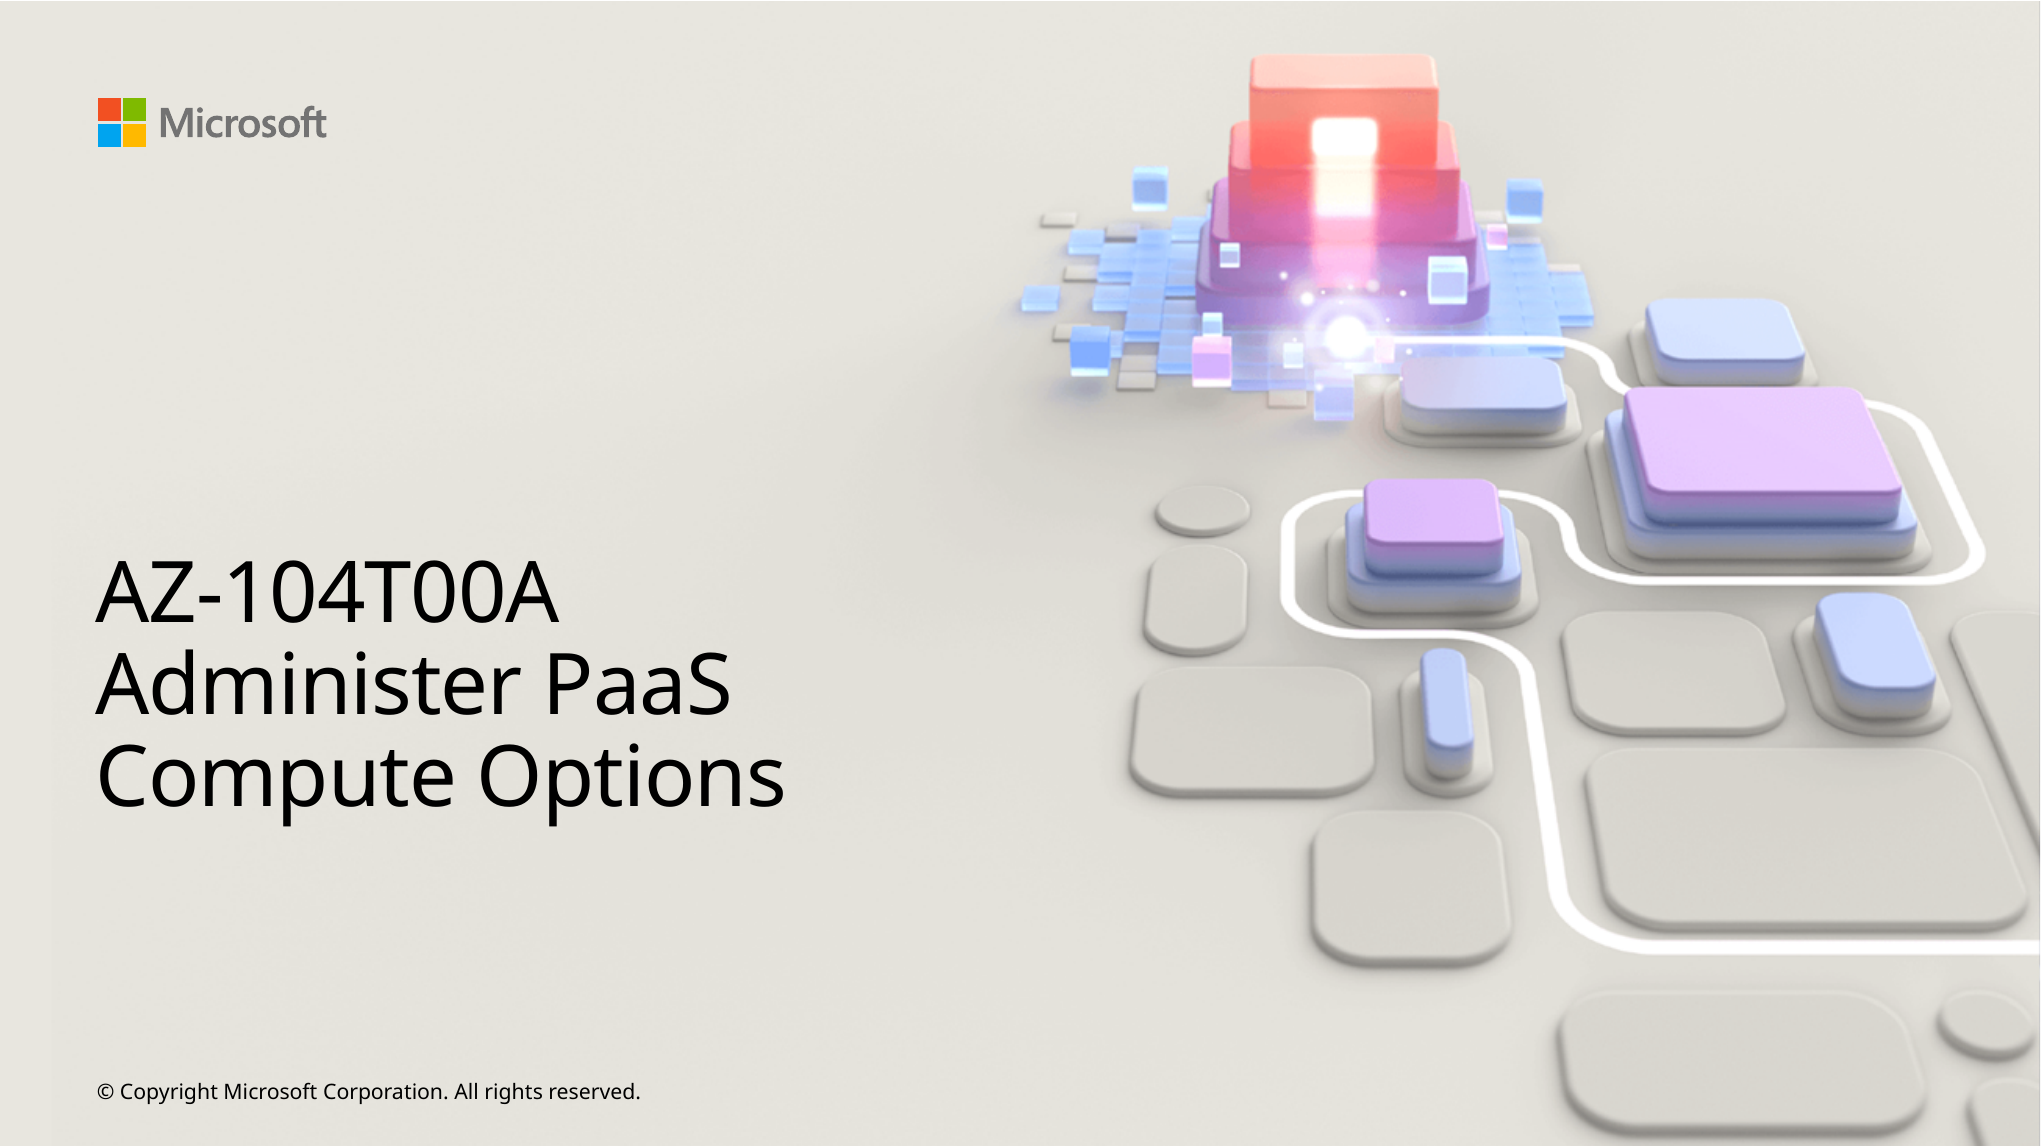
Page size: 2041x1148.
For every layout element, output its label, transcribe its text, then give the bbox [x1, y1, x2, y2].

title AZ-104T00A Administer PaaS Compute Options [95, 594, 795, 780]
